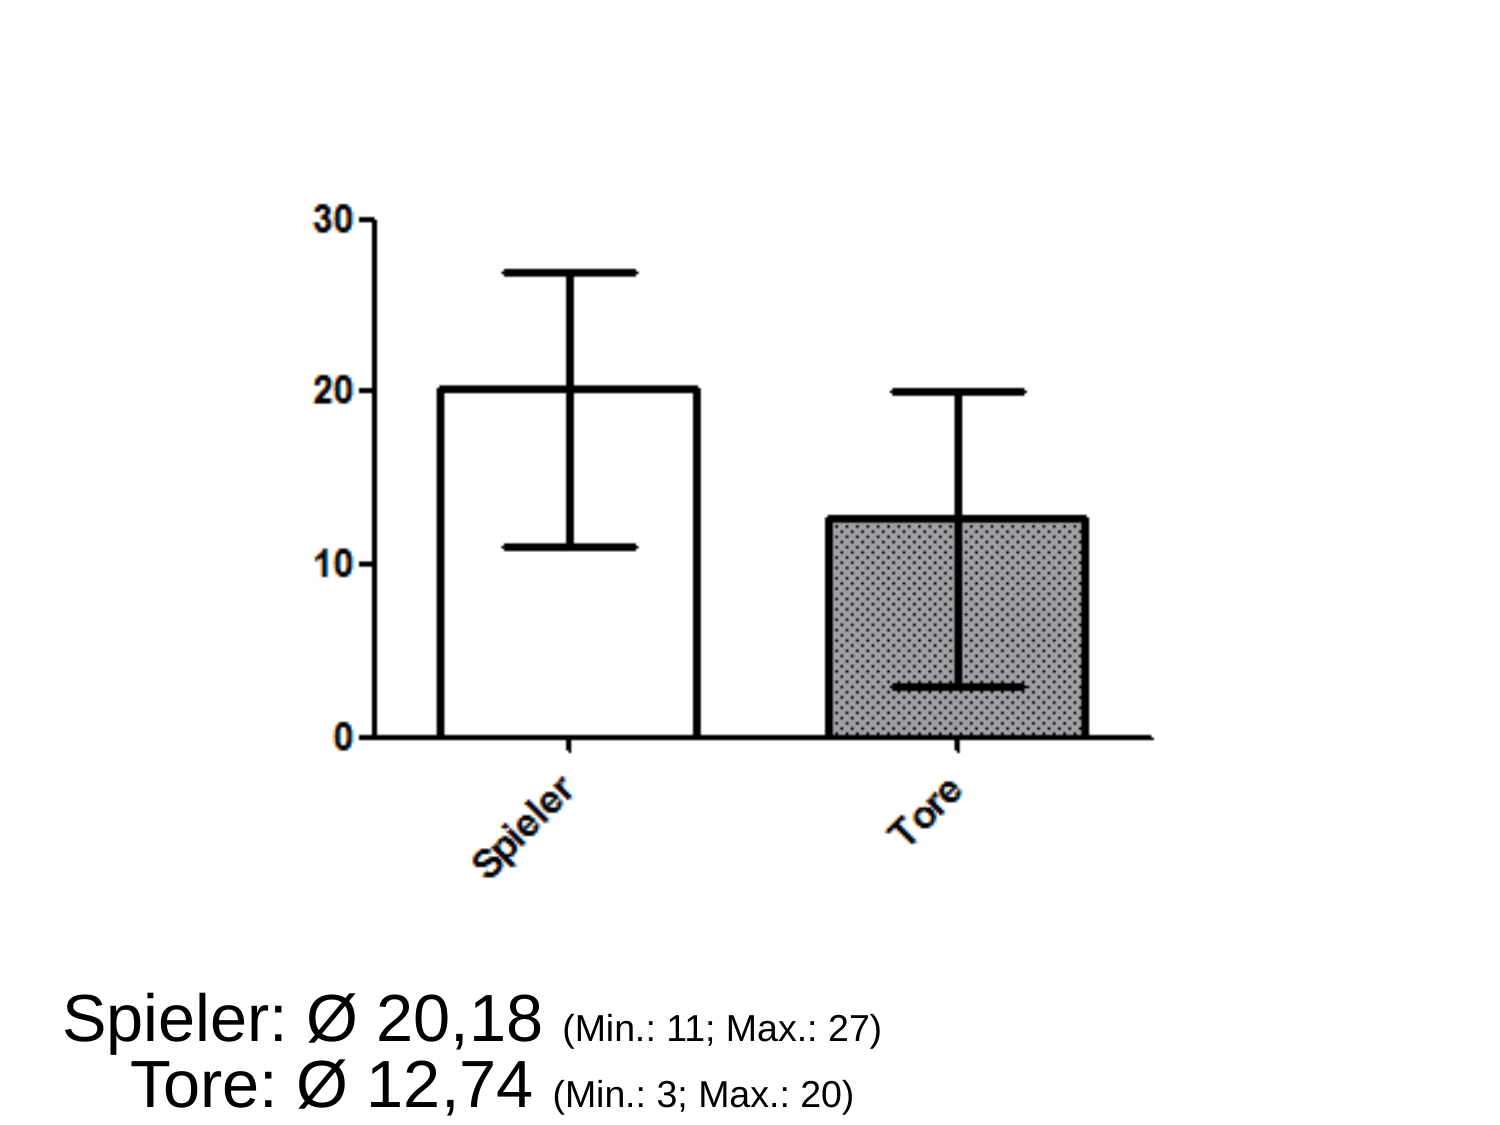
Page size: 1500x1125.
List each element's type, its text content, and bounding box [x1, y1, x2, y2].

picture [229, 148, 1156, 918]
text_box Spieler: Ø 20,18 (Min.: 11; Max.: 27) [47, 967, 898, 1063]
text_box Tore: Ø 12,74 (Min.: 3; Max.: 20) [115, 1033, 870, 1125]
